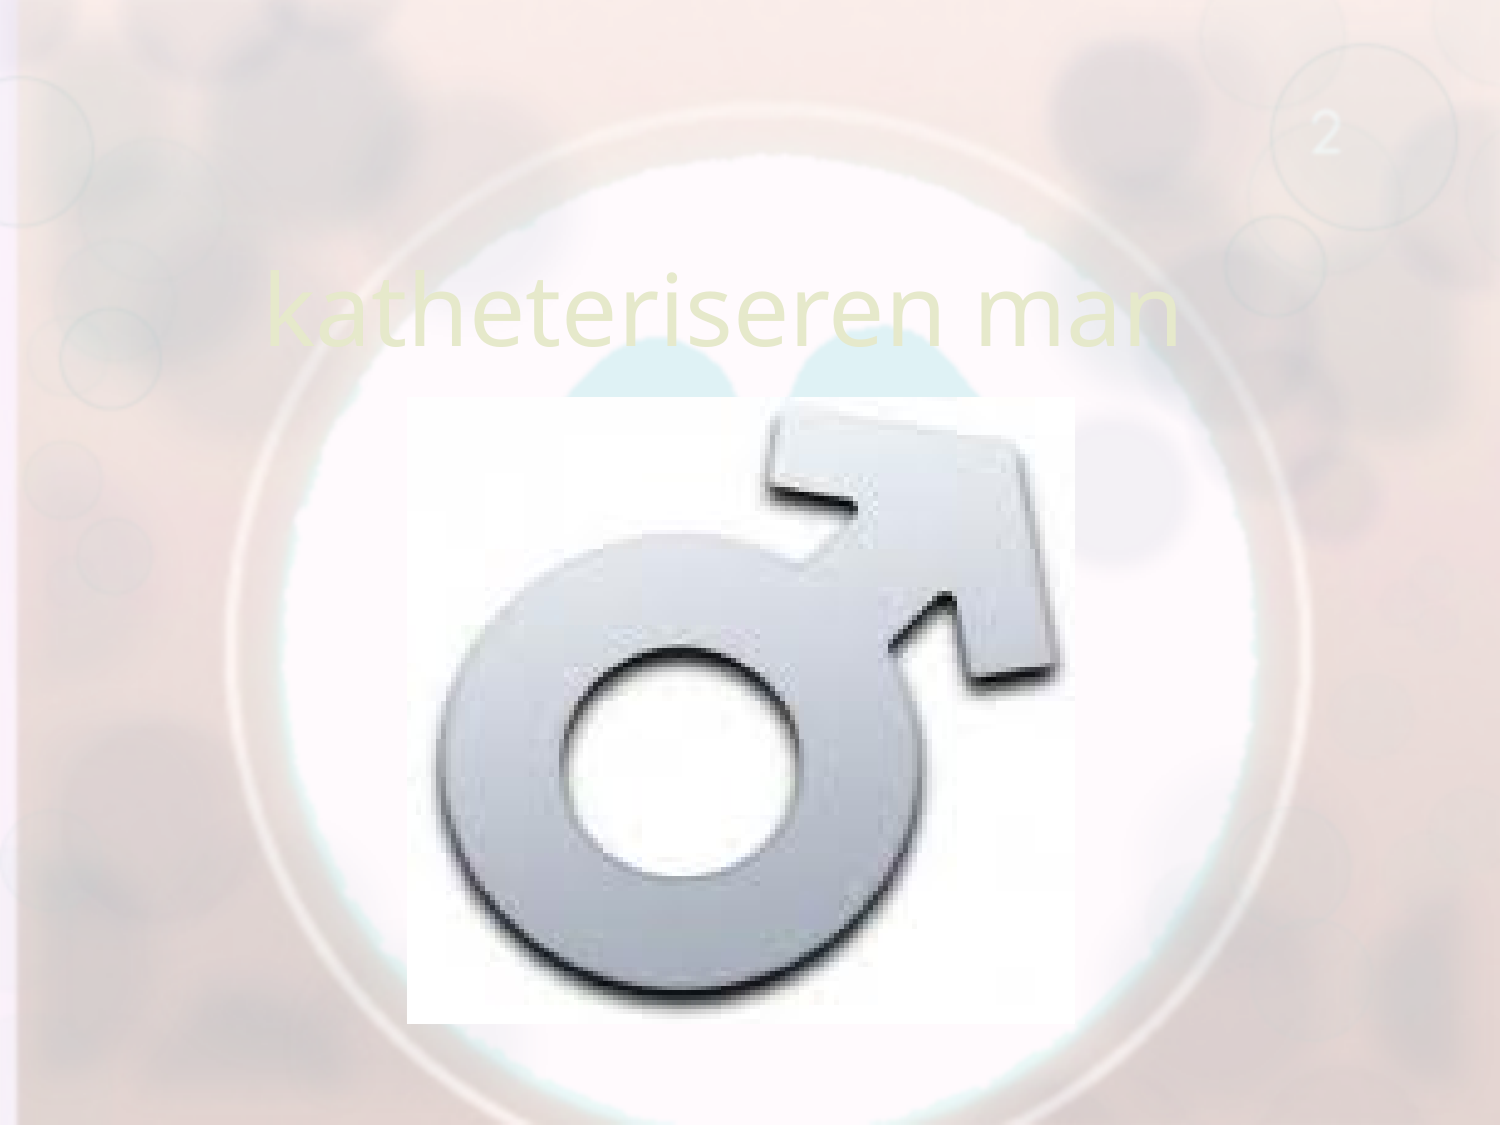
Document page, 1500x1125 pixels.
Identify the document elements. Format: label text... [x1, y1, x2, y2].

title katheteriseren man [194, 66, 1223, 374]
picture [0, 0, 1500, 1125]
